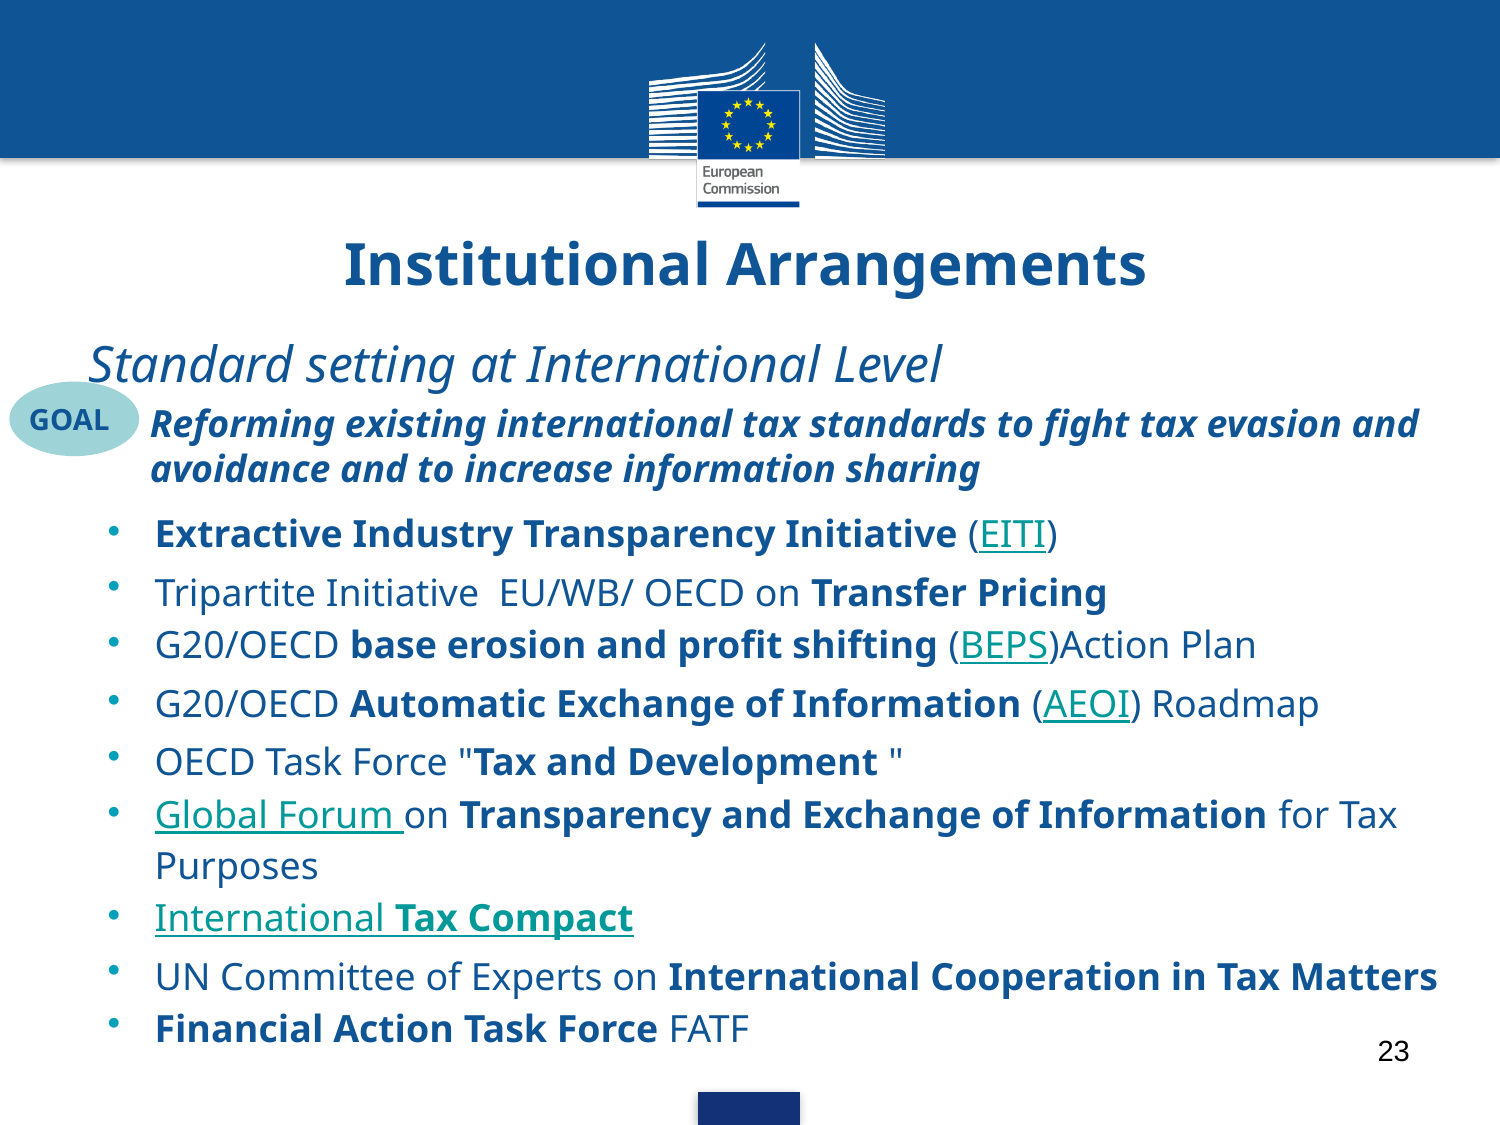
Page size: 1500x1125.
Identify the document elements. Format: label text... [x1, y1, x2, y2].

text_box Institutional Arrangements [56, 219, 1436, 305]
text_box GOAL [9, 381, 140, 457]
list Standard setting at International Level Reforming existing international tax standards to fight tax evasion and avoidance and to increase information sharing Extractive Industry Transparency Initiative (EITI) Tripartite Initiative EU/WB/ OECD on Transfer Pricing G20/OECD base erosion and profit shifting (BEPS)Action Plan G20/OECD Automatic Exchange of Information (AEOI) Roadmap OECD Task Force "Tax and Development " Global Forum on Transparency and Exchange of Information for Tax Purposes International Tax Compact UN Committee of Experts on International Cooperation in Tax Matters Financial Action Task Force FATF [17, 324, 1500, 1095]
picture [649, 42, 885, 208]
slide_number 23 [1074, 1024, 1426, 1103]
